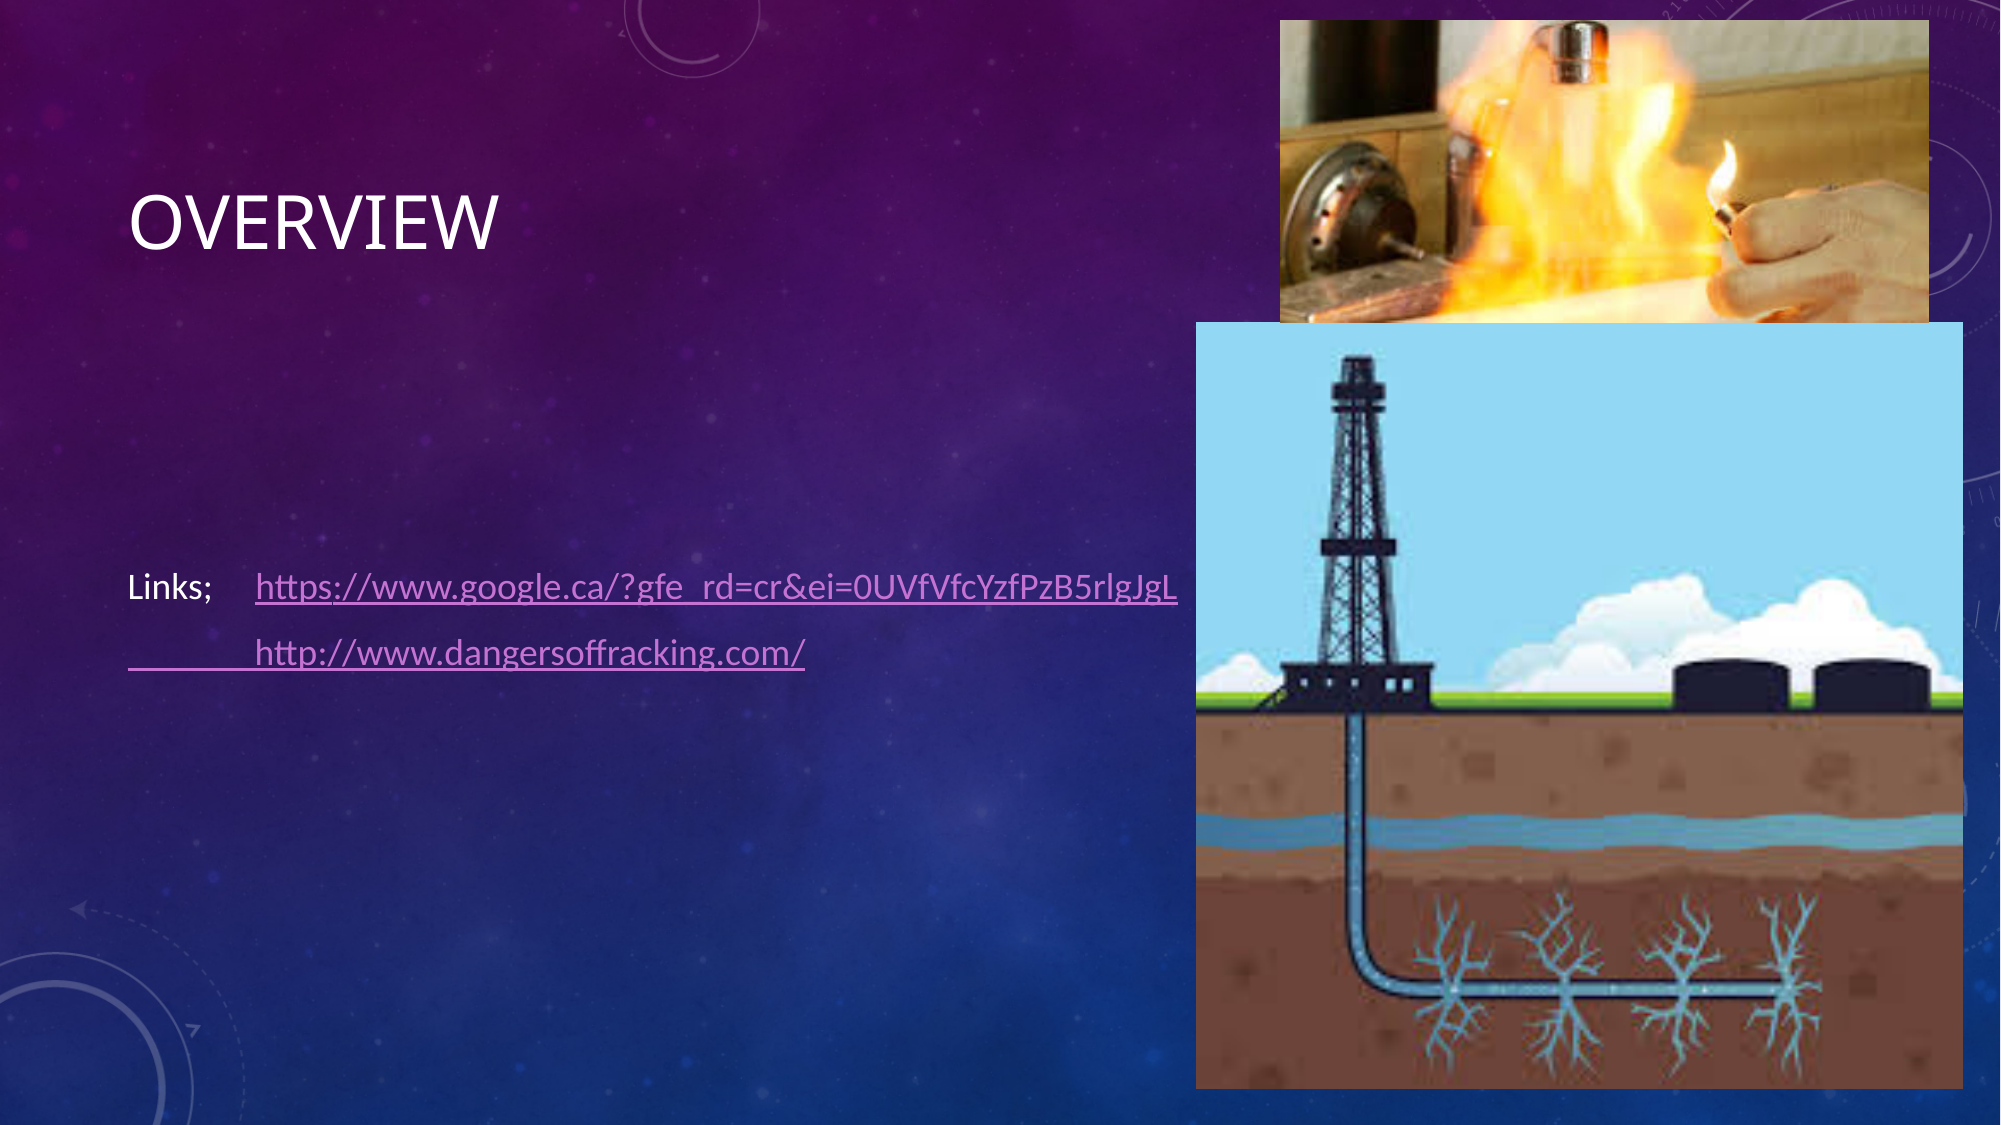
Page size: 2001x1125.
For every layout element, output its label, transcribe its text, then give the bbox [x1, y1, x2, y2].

title Overview [112, 99, 1274, 339]
picture [0, 0, 2001, 1125]
list Links; https://www.google.ca/?gfe_rd=cr&ei=0UVfVfcYzfPzB5rlgJgL http://www.dangersoffracking.com/ [112, 351, 1190, 950]
